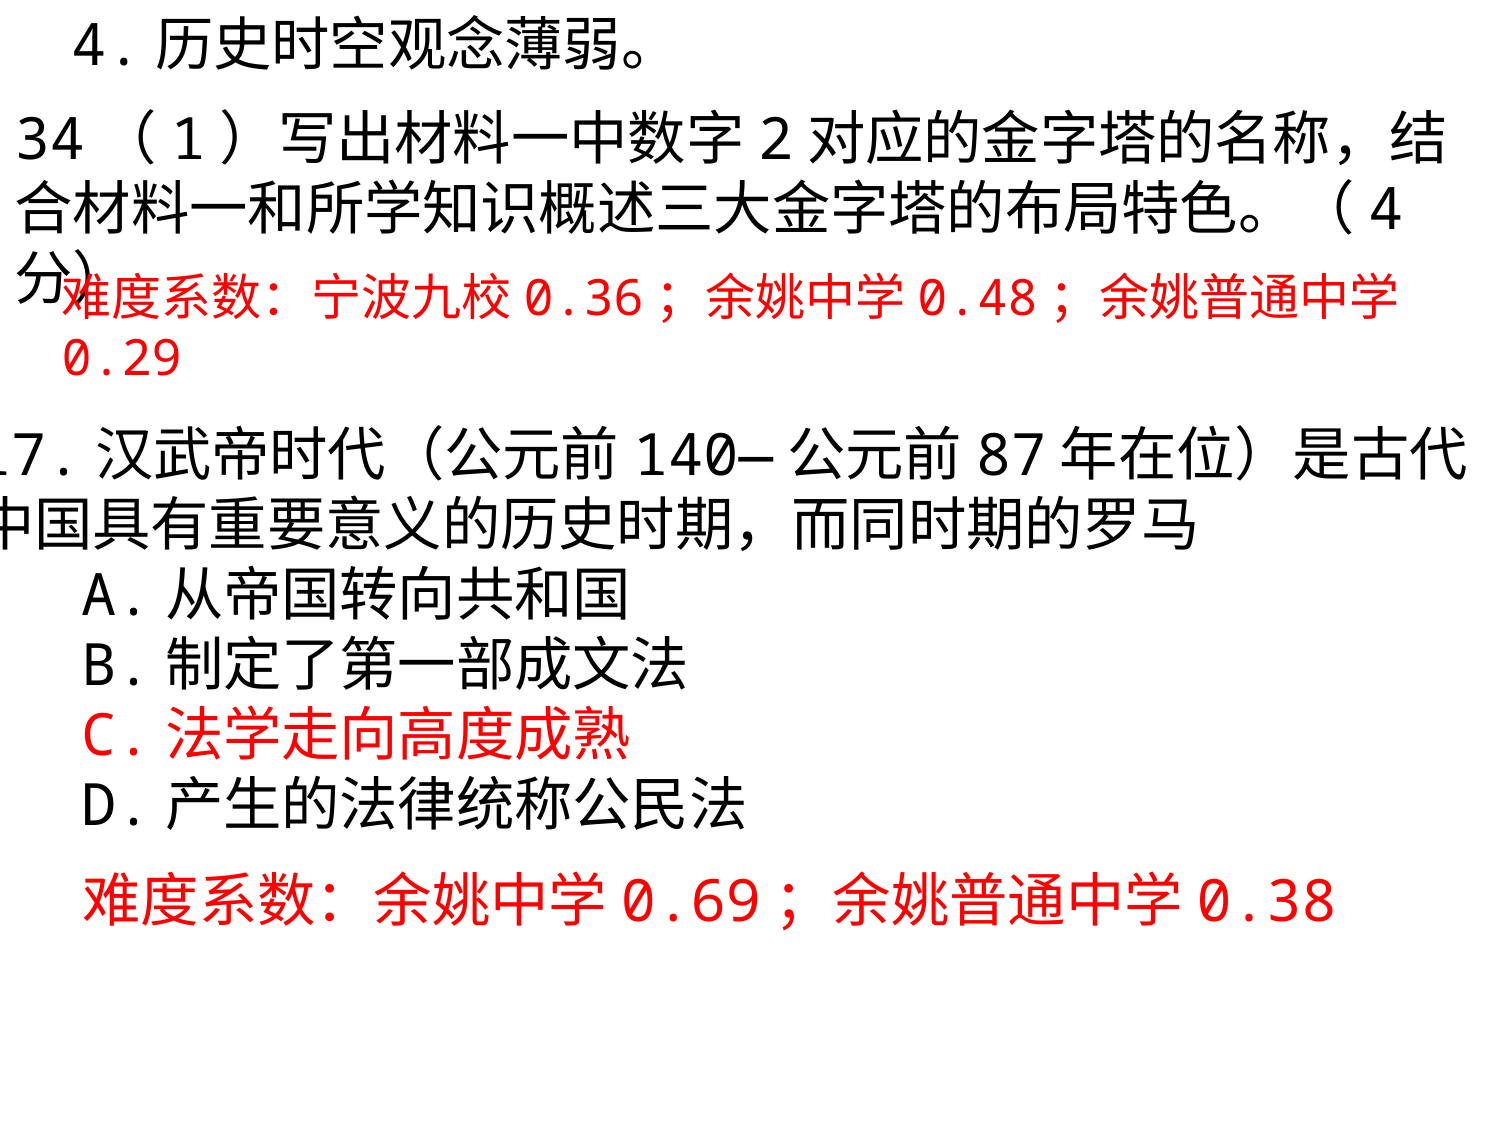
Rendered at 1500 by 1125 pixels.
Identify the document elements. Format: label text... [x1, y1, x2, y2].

text_box 难度系数：余姚中学0.69；余姚普通中学0.38 [67, 855, 1352, 941]
text_box 4.历史时空观念薄弱。 [12, 0, 651, 85]
text_box 34（1）写出材料一中数字2对应的金字塔的名称，结合材料一和所学知识概述三大金字塔的布局特色。（4分） [0, 93, 1500, 319]
text_box 17.汉武帝时代（公元前140—公元前87年在位）是古代 中国具有重要意义的历史时期，而同时期的罗马 A.从帝国转向共和国 B.制定了第一部成文法 C.法学走向高度成熟 D.产生的法律统称公民法 [0, 410, 1483, 915]
text_box 难度系数：宁波九校0.36；余姚中学0.48；余姚普通中学0.29 [46, 257, 1442, 393]
